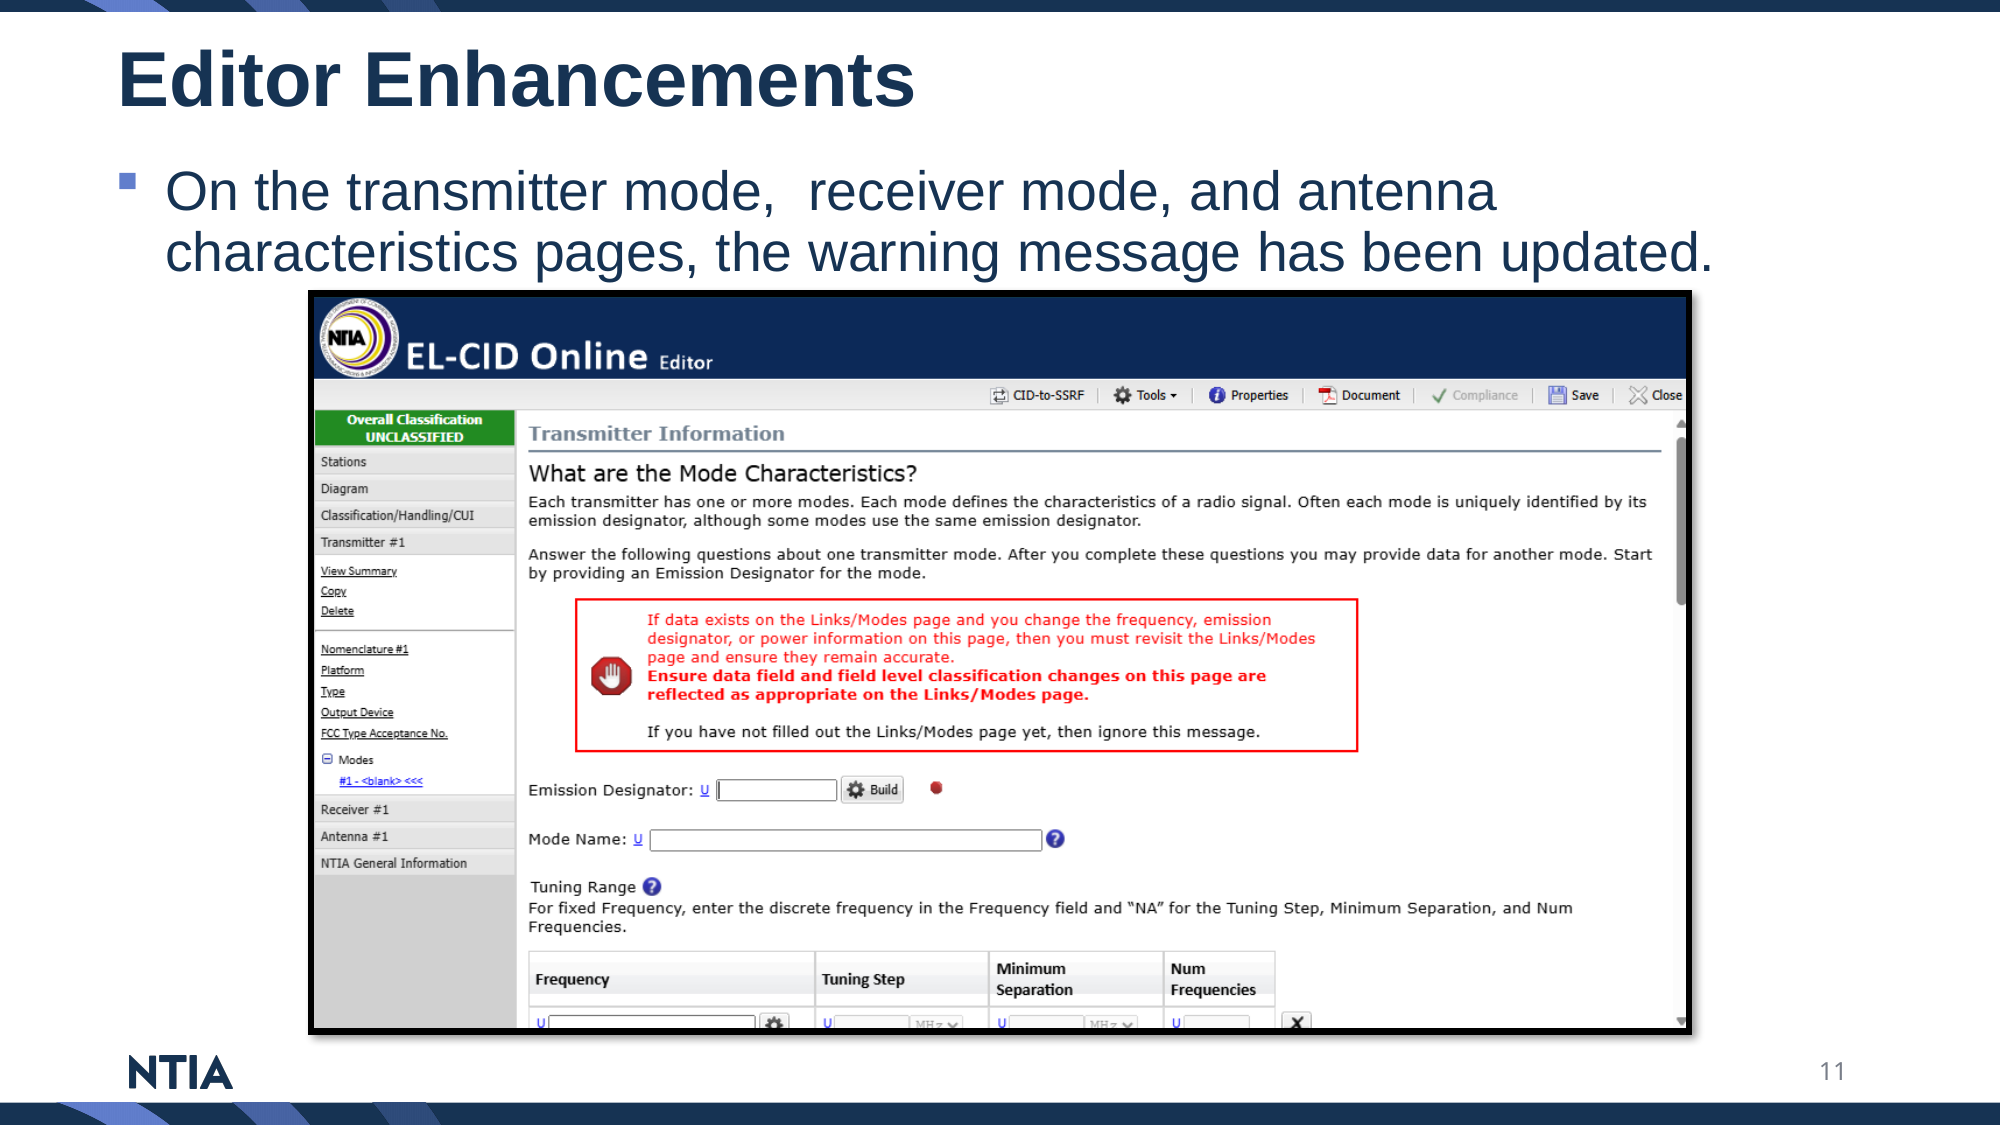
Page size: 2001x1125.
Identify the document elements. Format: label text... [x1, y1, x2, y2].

picture [0, 1102, 471, 1125]
slide_number 11 [1412, 1042, 1863, 1103]
title Editor Enhancements [99, 14, 938, 139]
list On the transmitter mode, receiver mode, and antenna characteristics pages, the warning message has been updated. [99, 152, 1879, 1029]
picture [0, 0, 471, 12]
picture [129, 1055, 233, 1089]
picture [313, 296, 1687, 1029]
